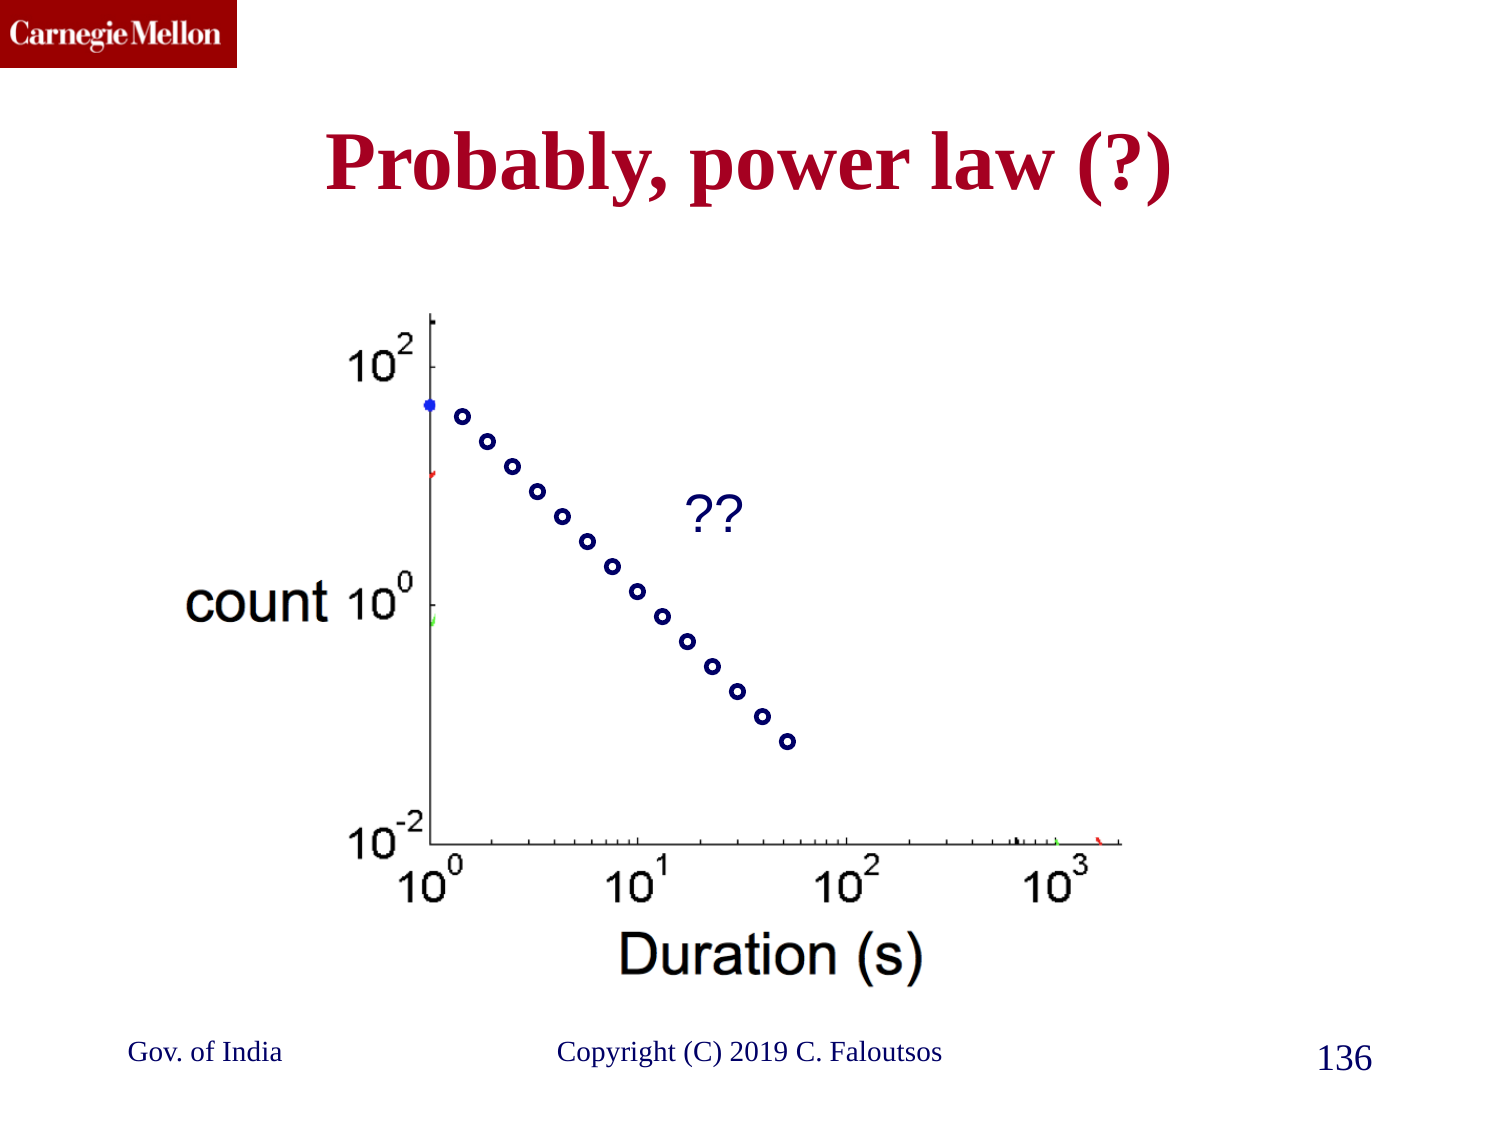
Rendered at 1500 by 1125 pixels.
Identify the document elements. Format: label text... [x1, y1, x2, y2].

picture [0, 0, 237, 68]
slide_number 136 [1074, 1024, 1388, 1101]
footer Copyright (C) 2019 C. Faloutsos [512, 1024, 988, 1101]
picture [106, 267, 1330, 999]
slide_number Gov. of India [112, 1024, 426, 1101]
title Probably, power law (?) [112, 99, 1388, 213]
